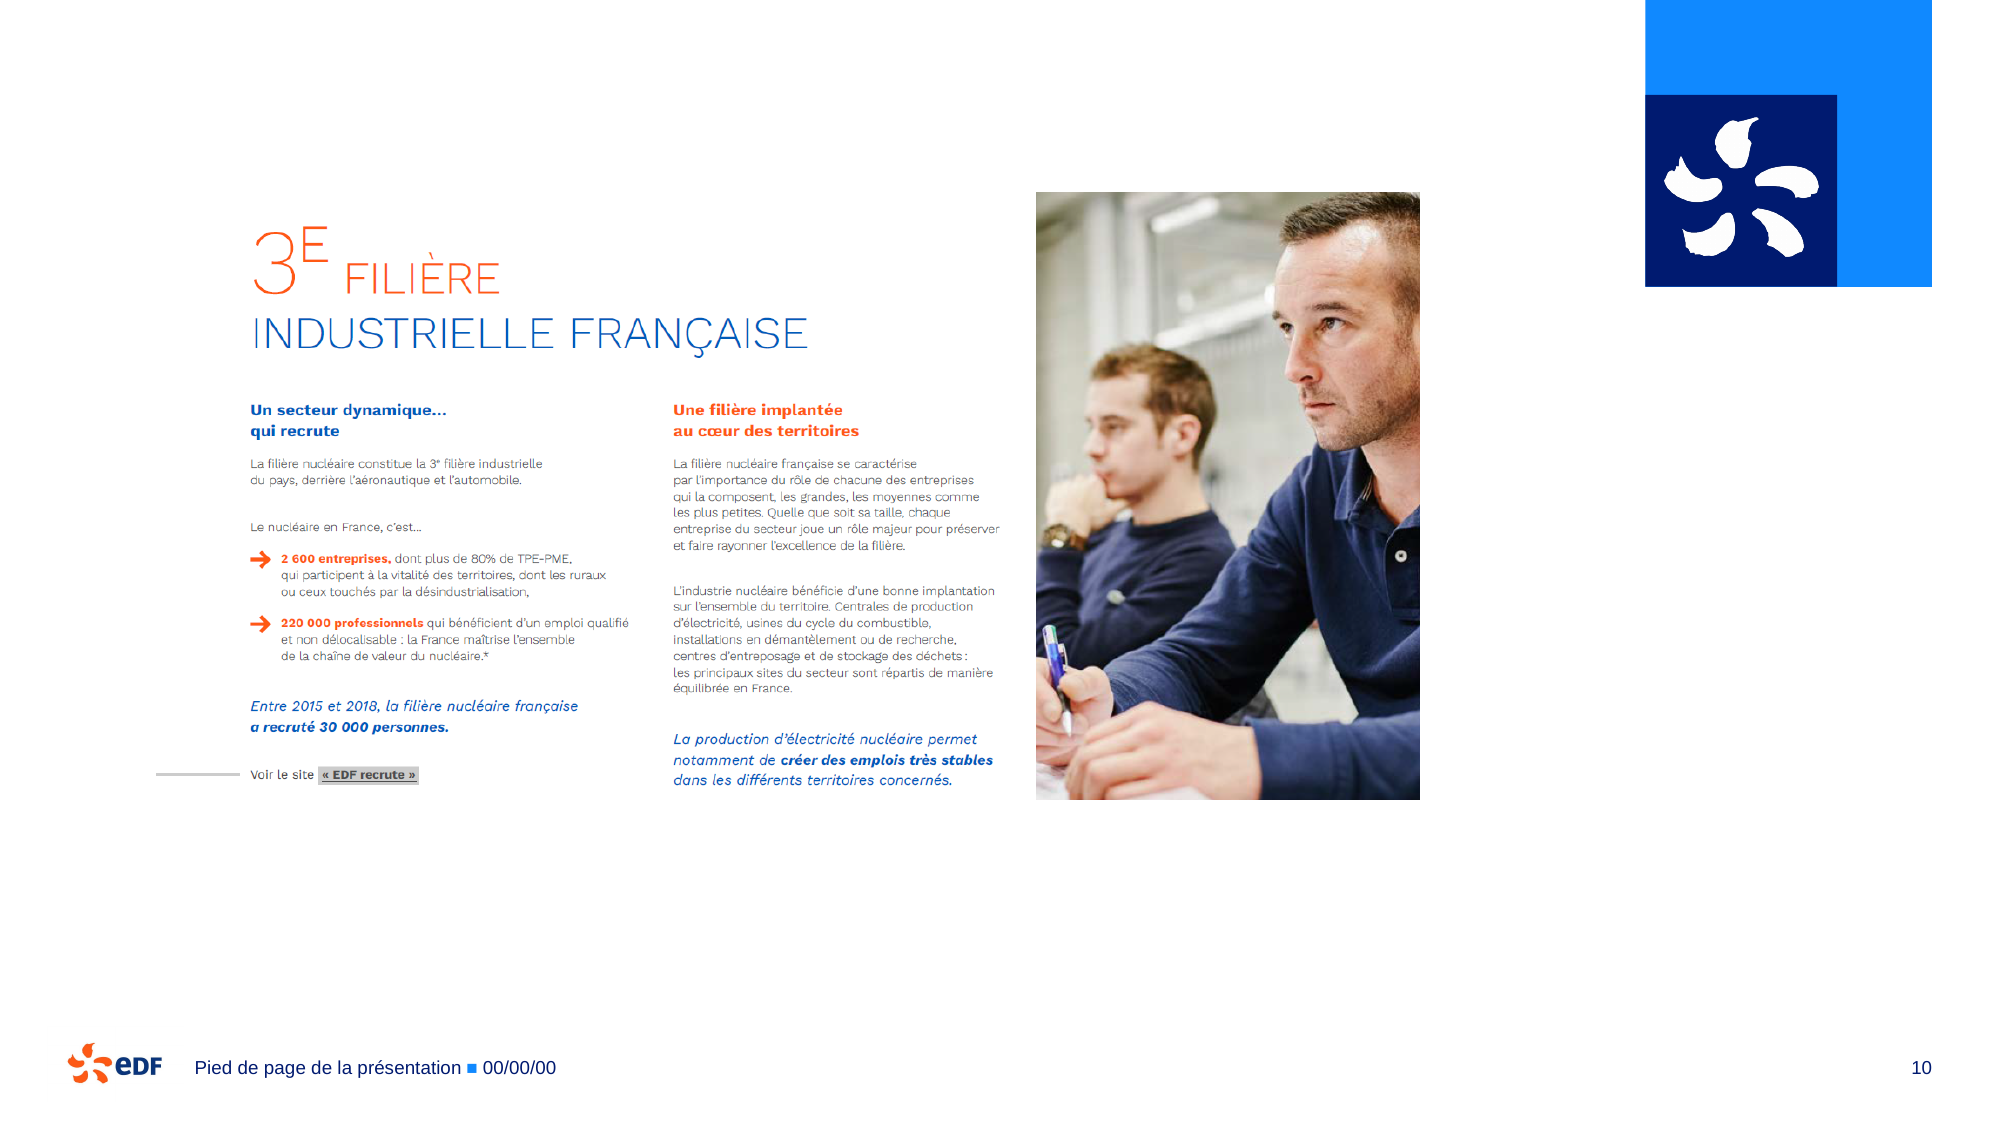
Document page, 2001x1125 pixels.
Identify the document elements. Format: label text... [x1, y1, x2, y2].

picture [47, 1026, 184, 1102]
footer Pied de page de la présentation ■ 00/00/00 [179, 1046, 830, 1089]
picture [156, 192, 1420, 800]
slide_number 10 [1829, 1046, 1948, 1089]
picture [1664, 117, 1819, 257]
